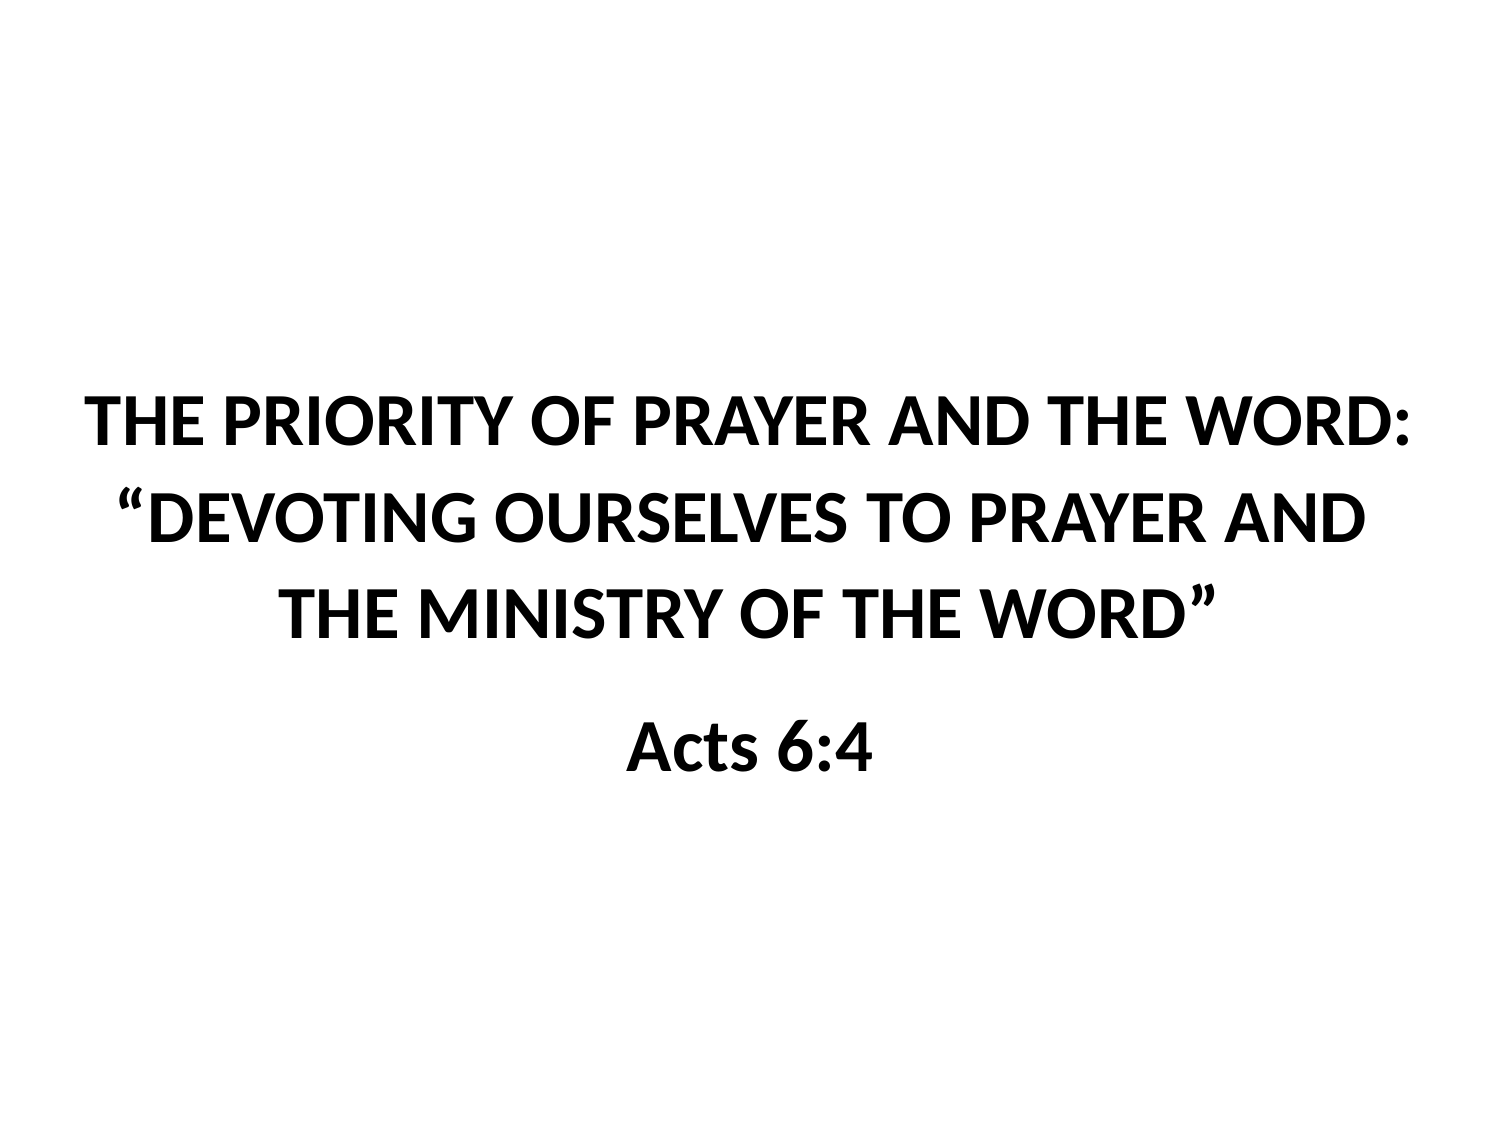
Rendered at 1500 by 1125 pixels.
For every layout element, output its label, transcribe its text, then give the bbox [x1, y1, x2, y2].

text_box THE PRIORITY OF PRAYER AND THE WORD: “DEVOTING OURSELVES TO PRAYER AND THE MINISTRY OF THE WORD” Acts 6:4 [0, 357, 1500, 795]
